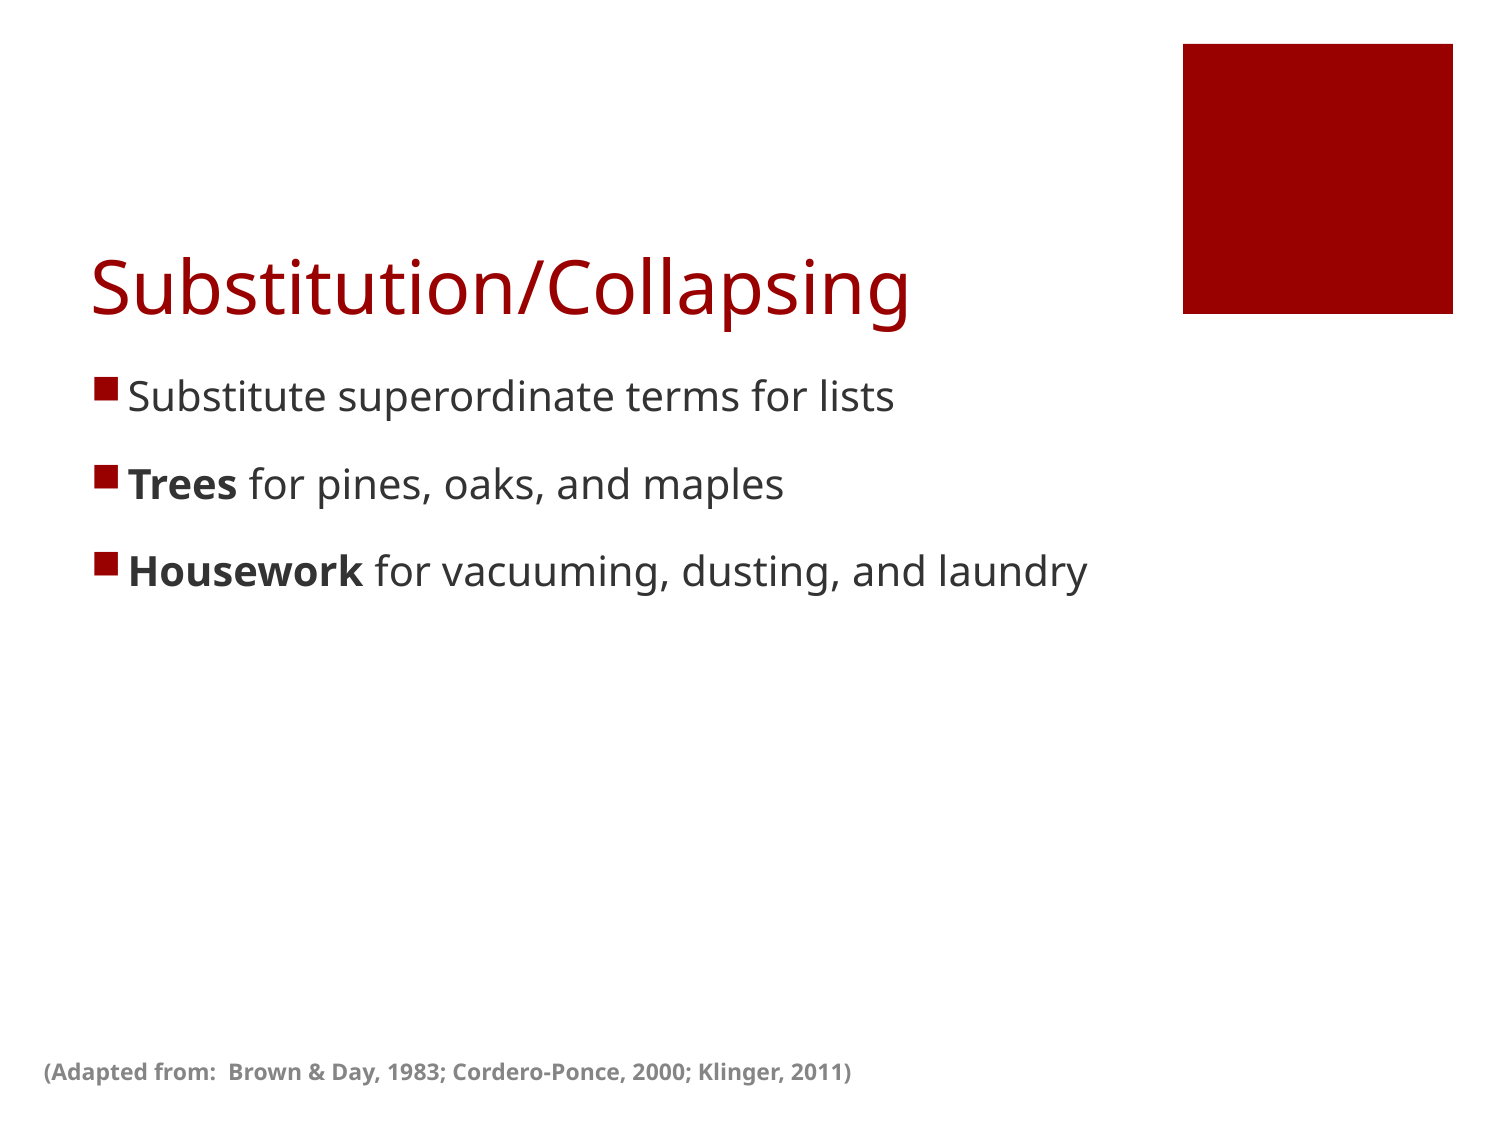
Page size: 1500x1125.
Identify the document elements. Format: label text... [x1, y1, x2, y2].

title Substitution/Collapsing [75, 149, 1143, 338]
list Substitute superordinate terms for lists Trees for pines, oaks, and maples Housework for vacuuming, dusting, and laundry [75, 362, 1143, 1005]
footer (Adapted from: Brown & Day, 1983; Cordero-Ponce, 2000; Klinger, 2011) [28, 1042, 1015, 1103]
